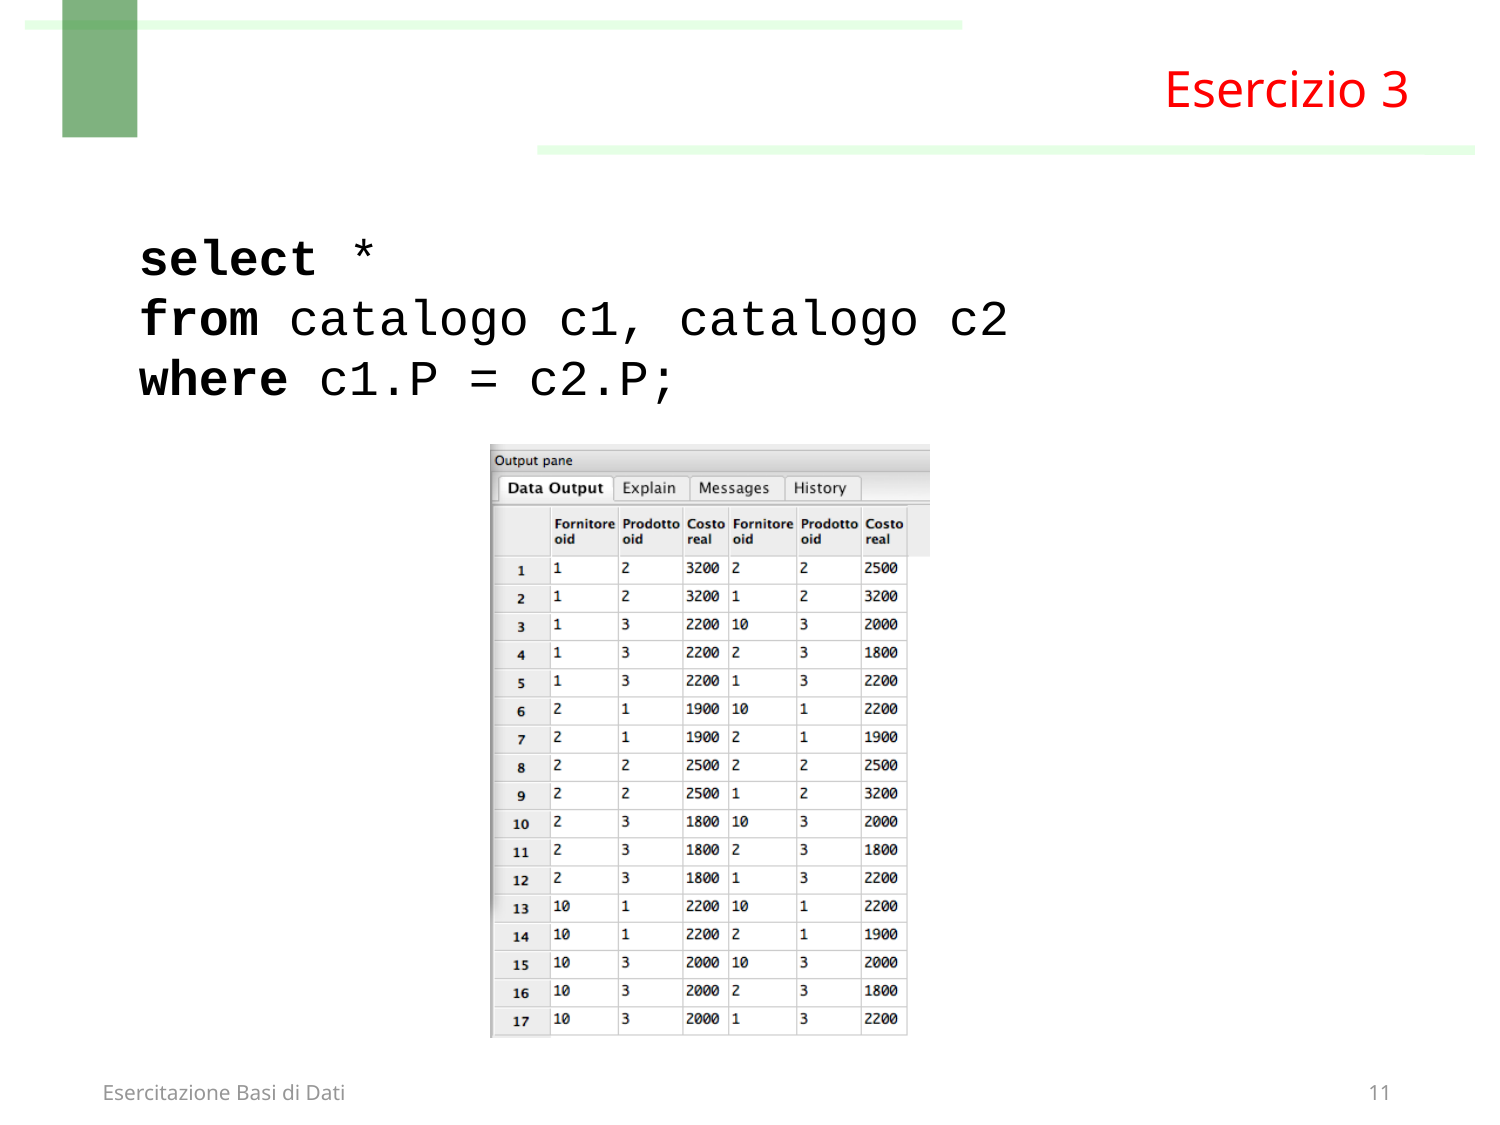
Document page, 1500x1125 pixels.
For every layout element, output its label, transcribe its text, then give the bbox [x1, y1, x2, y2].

picture [489, 443, 931, 1038]
text_box select * from catalogo c1, catalogo c2 where c1.P = c2.P; [123, 218, 1341, 414]
title Esercizio 3 [174, 37, 1425, 138]
